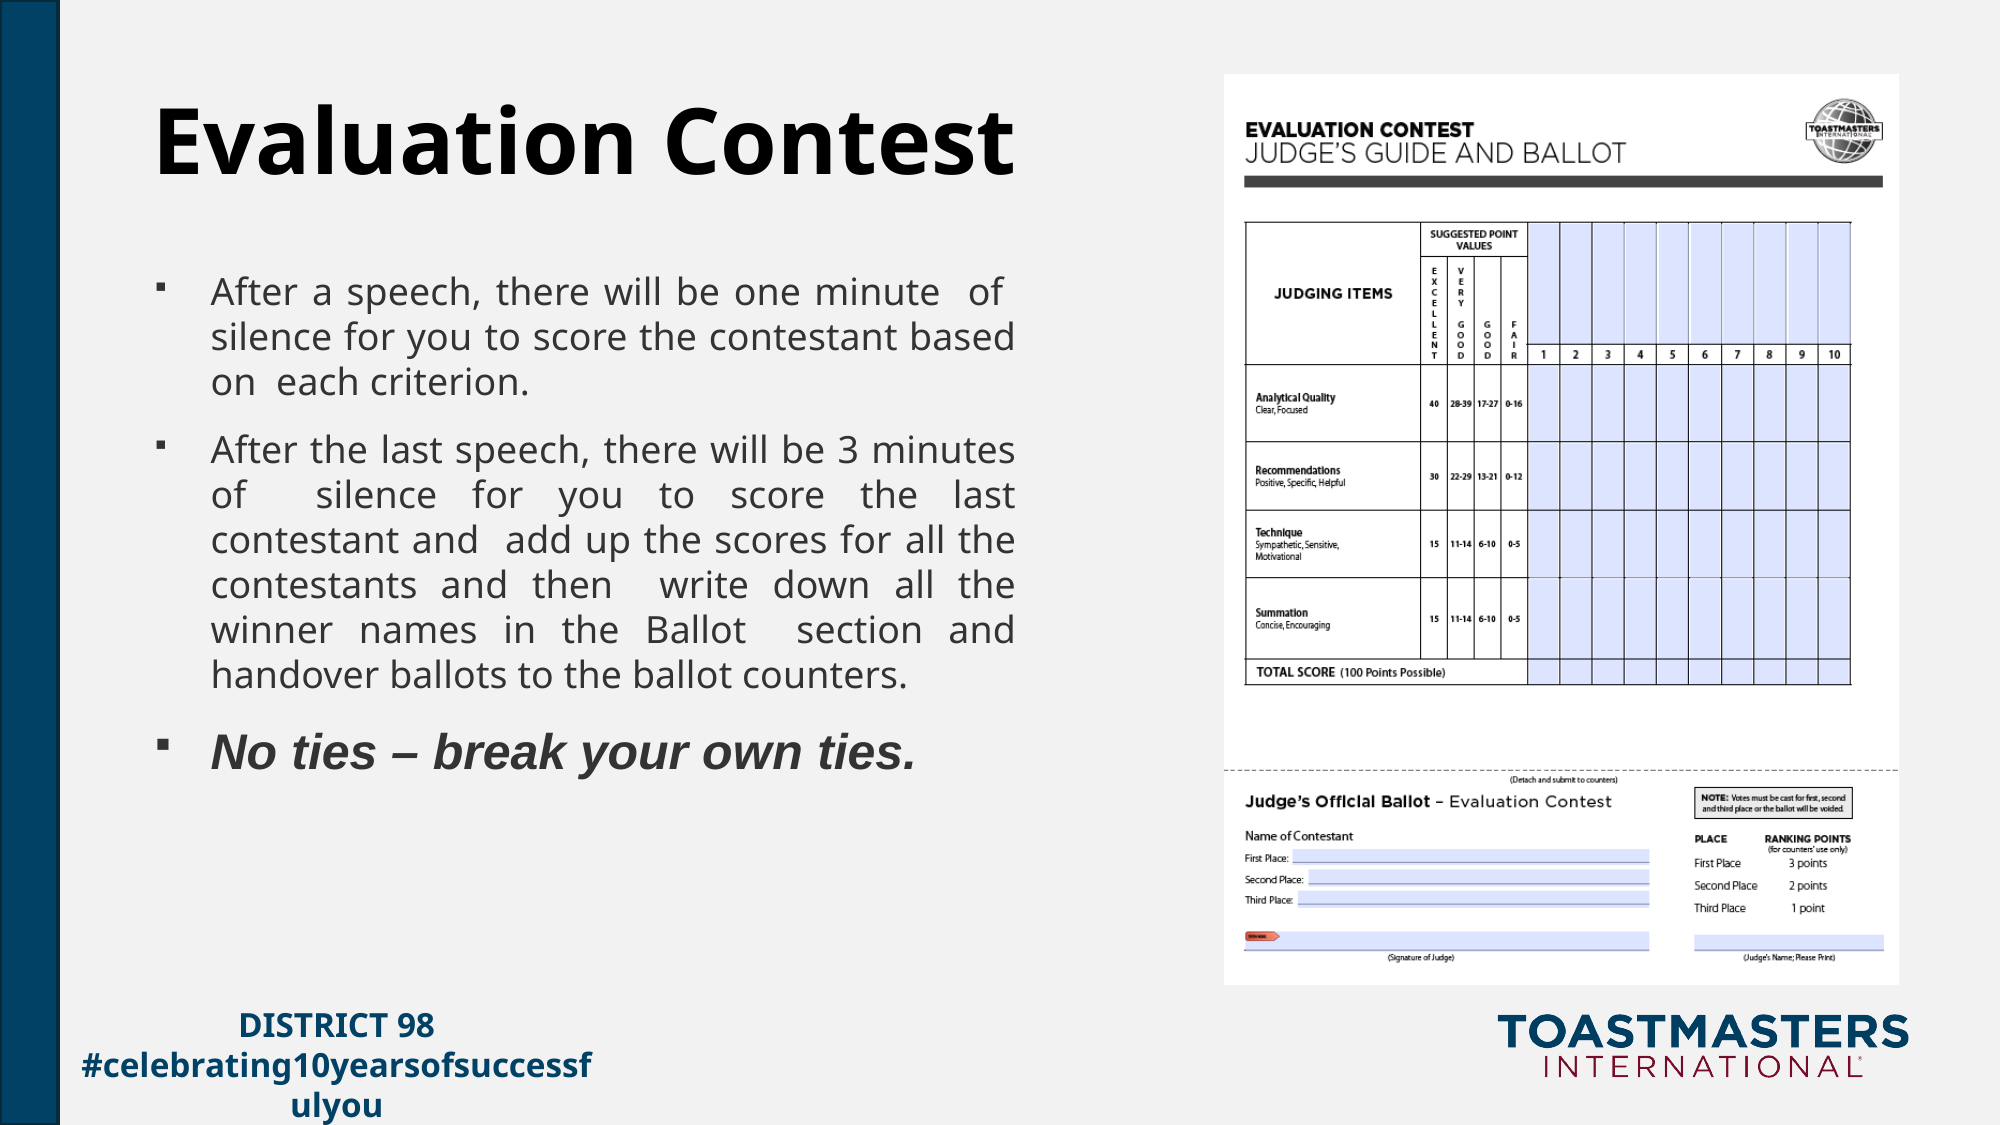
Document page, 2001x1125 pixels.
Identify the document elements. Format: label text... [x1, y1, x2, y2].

text_box [0, 0, 60, 1125]
list After a speech, there will be one minute of silence for you to score the contestant based on each criterion. After the last speech, there will be 3 minutes of silence for you to score the last contestant and add up the scores for all the contestants and then write down all the winner names in the Ballot section and handover ballots to the ballot counters. No ties – break your own ties. [137, 260, 1033, 950]
picture [1224, 74, 2000, 1125]
text_box DISTRICT 98 #celebrating10yearsofsuccessfulyou [58, 996, 616, 1125]
title Evaluation Contest [137, 59, 1944, 229]
